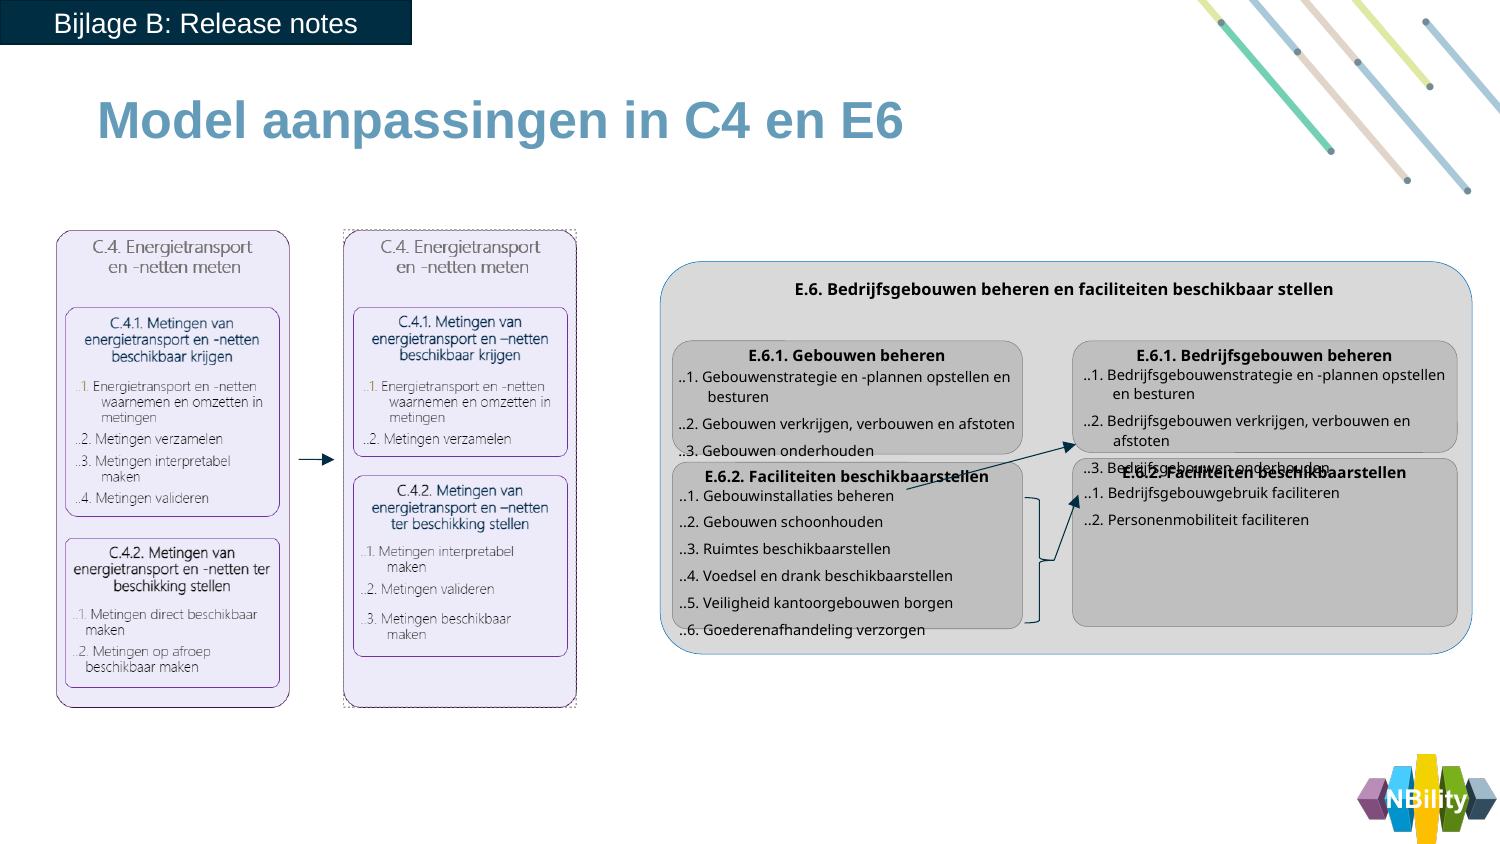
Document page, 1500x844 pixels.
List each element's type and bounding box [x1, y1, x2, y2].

picture [51, 219, 585, 715]
text_box [0, 0, 412, 45]
text_box [0, 0, 1500, 844]
title [97, 91, 1279, 210]
table_header [668, 482, 1035, 509]
picture [1357, 754, 1499, 844]
table_header [1073, 480, 1440, 507]
table_header [667, 364, 1035, 410]
table_cell [1073, 507, 1440, 641]
table_cell [667, 410, 1035, 464]
table_header [1072, 361, 1480, 408]
table_cell [668, 509, 1035, 643]
text_box [659, 260, 1474, 656]
table_cell [1072, 408, 1480, 481]
